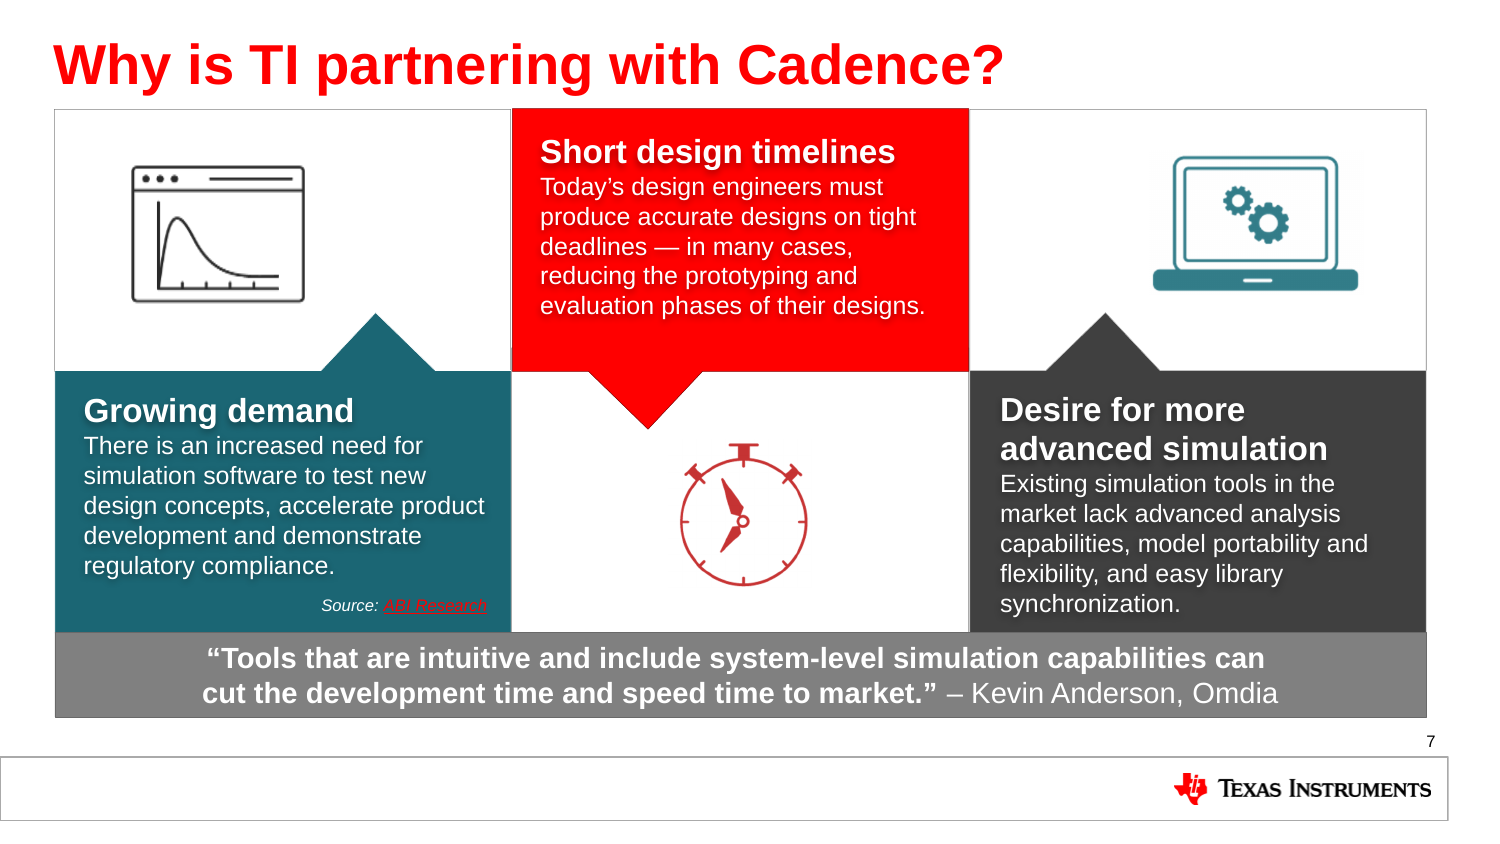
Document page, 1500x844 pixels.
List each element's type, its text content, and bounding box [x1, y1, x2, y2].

slide_number 7 [1100, 723, 1451, 750]
text_box [984, 371, 1410, 381]
text_box Desire for more advanced simulation Existing simulation tools in the market lack advanced analysis capabilities, model portability and flexibility, and easy library synchronization. [985, 381, 1418, 624]
text_box [510, 106, 971, 432]
picture [1174, 773, 1431, 805]
text_box [509, 346, 971, 632]
text_box Source: ABI Research [78, 587, 502, 623]
text_box [52, 107, 510, 369]
text_box Growing demand There is an increased need for simulation software to test new design concepts, accelerate product development and demonstrate regulatory compliance. [68, 380, 503, 589]
title Why is TI partnering with Cadence? [37, 17, 1426, 119]
text_box [52, 310, 509, 635]
text_box “Tools that are intuitive and include system-level simulation capabilities can cut the development time and speed time to market.” – Kevin Anderson, Omdia [54, 632, 1427, 717]
text_box [971, 310, 1429, 635]
picture [96, 112, 340, 356]
picture [667, 439, 812, 588]
text_box [971, 107, 1429, 369]
text_box Short design timelines Today’s design engineers must produce accurate designs on tight deadlines — in many cases, reducing the prototyping and evaluation phases of their designs. [524, 123, 958, 327]
picture [1149, 150, 1364, 295]
